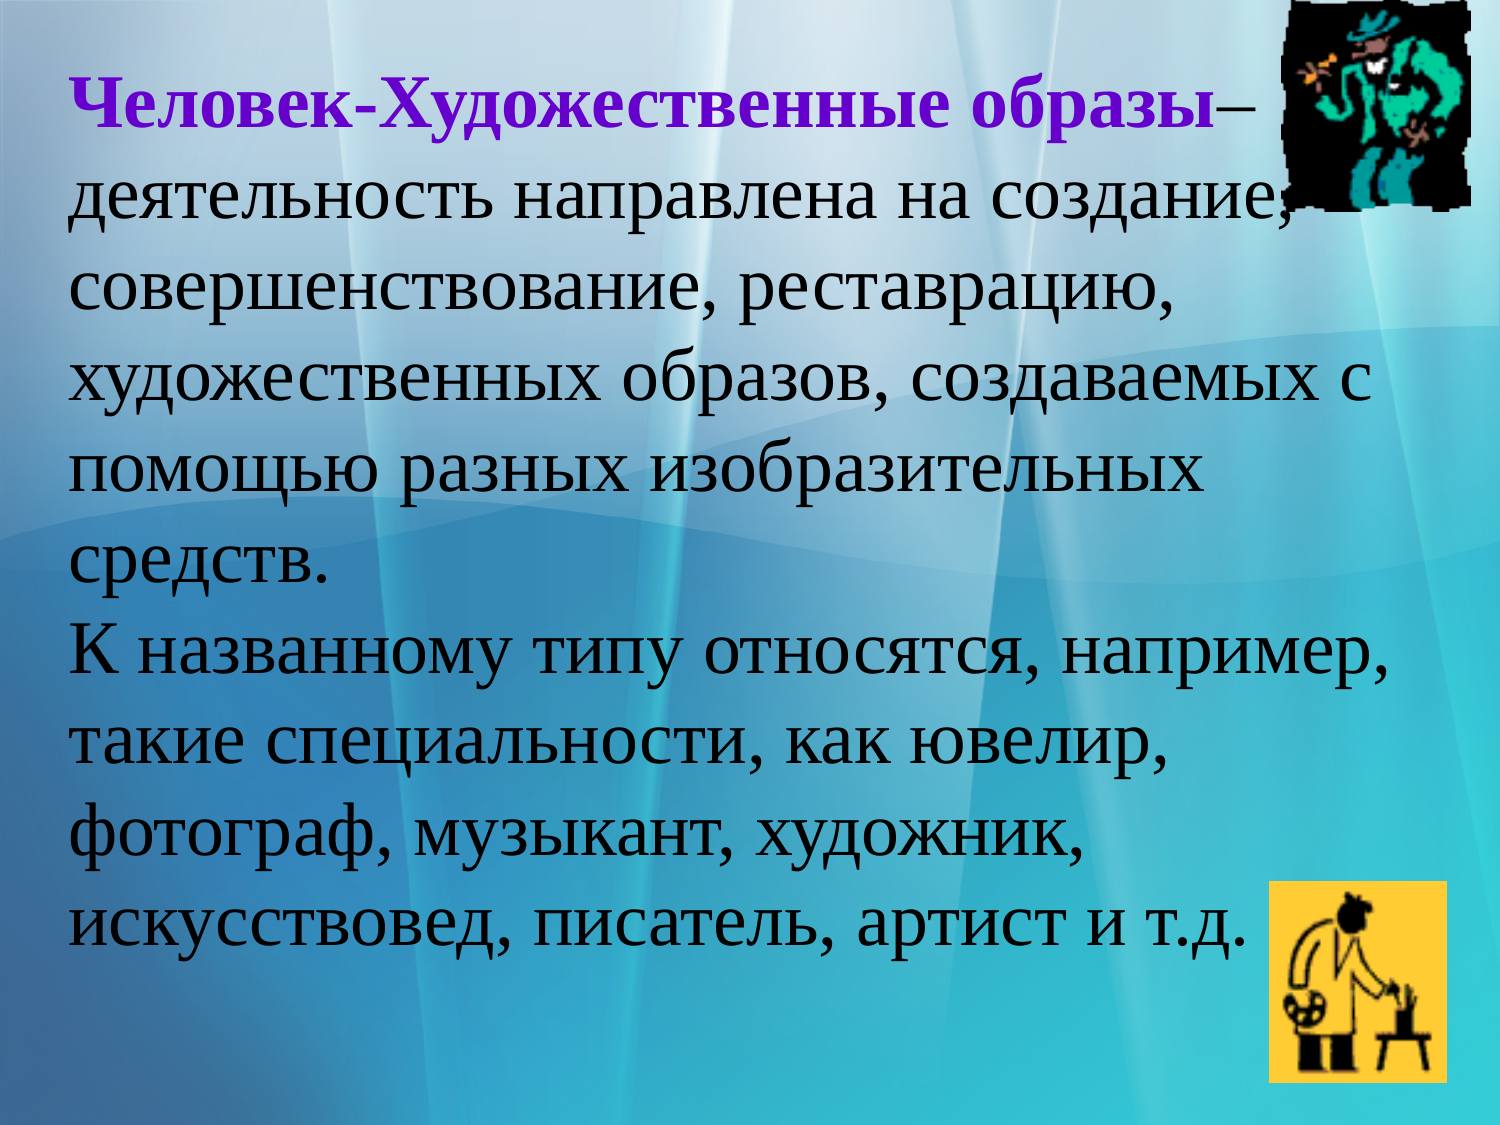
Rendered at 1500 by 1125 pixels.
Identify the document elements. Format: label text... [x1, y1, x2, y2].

title Человек-Художественные образы– деятельность направлена на создание, совершенствование, реставрацию, художественных образов, создаваемых с помощью разных изобразительных средств. К названному типу относятся, например, такие специальности, как ювелир, фотограф, музыкант, художник, искусствовед, писатель, артист и т.д. [53, 42, 1471, 1071]
picture [0, 0, 1500, 1125]
